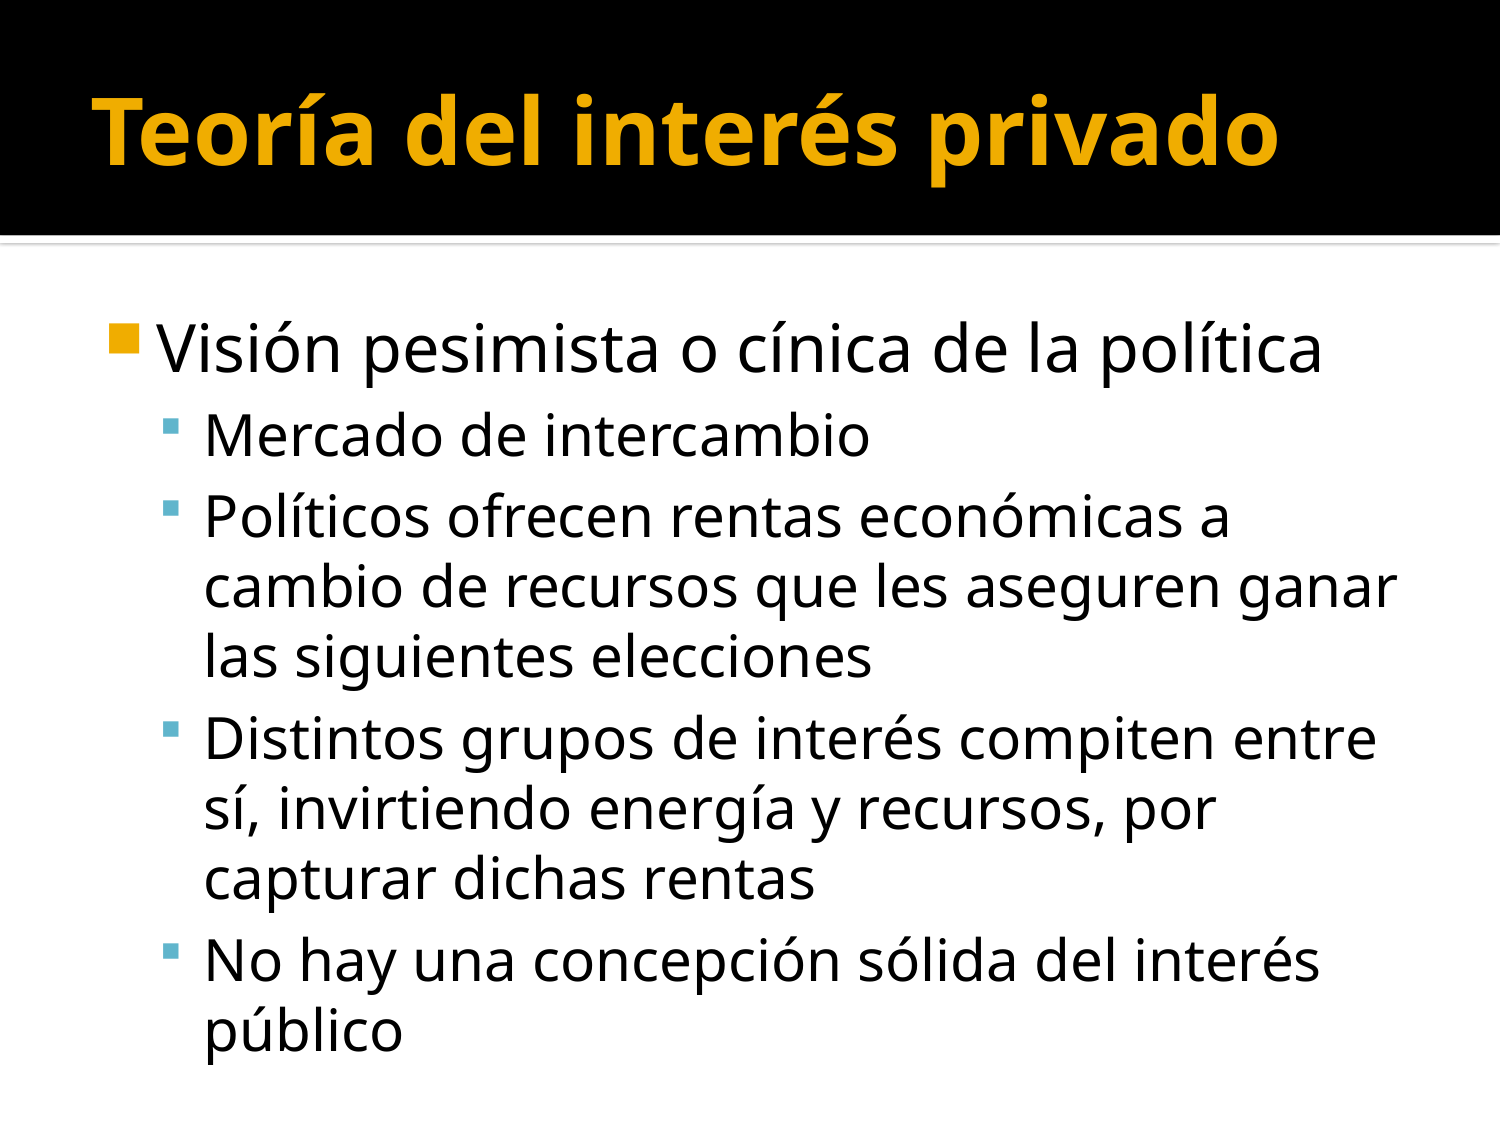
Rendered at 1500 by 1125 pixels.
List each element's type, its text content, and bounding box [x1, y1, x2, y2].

list Visión pesimista o cínica de la política Mercado de intercambio Políticos ofrecen rentas económicas a cambio de recursos que les aseguren ganar las siguientes elecciones Distintos grupos de interés compiten entre sí, invirtiendo energía y recursos, por capturar dichas rentas No hay una concepción sólida del interés público [75, 291, 1425, 1050]
title Teoría del interés privado [75, 25, 1425, 231]
